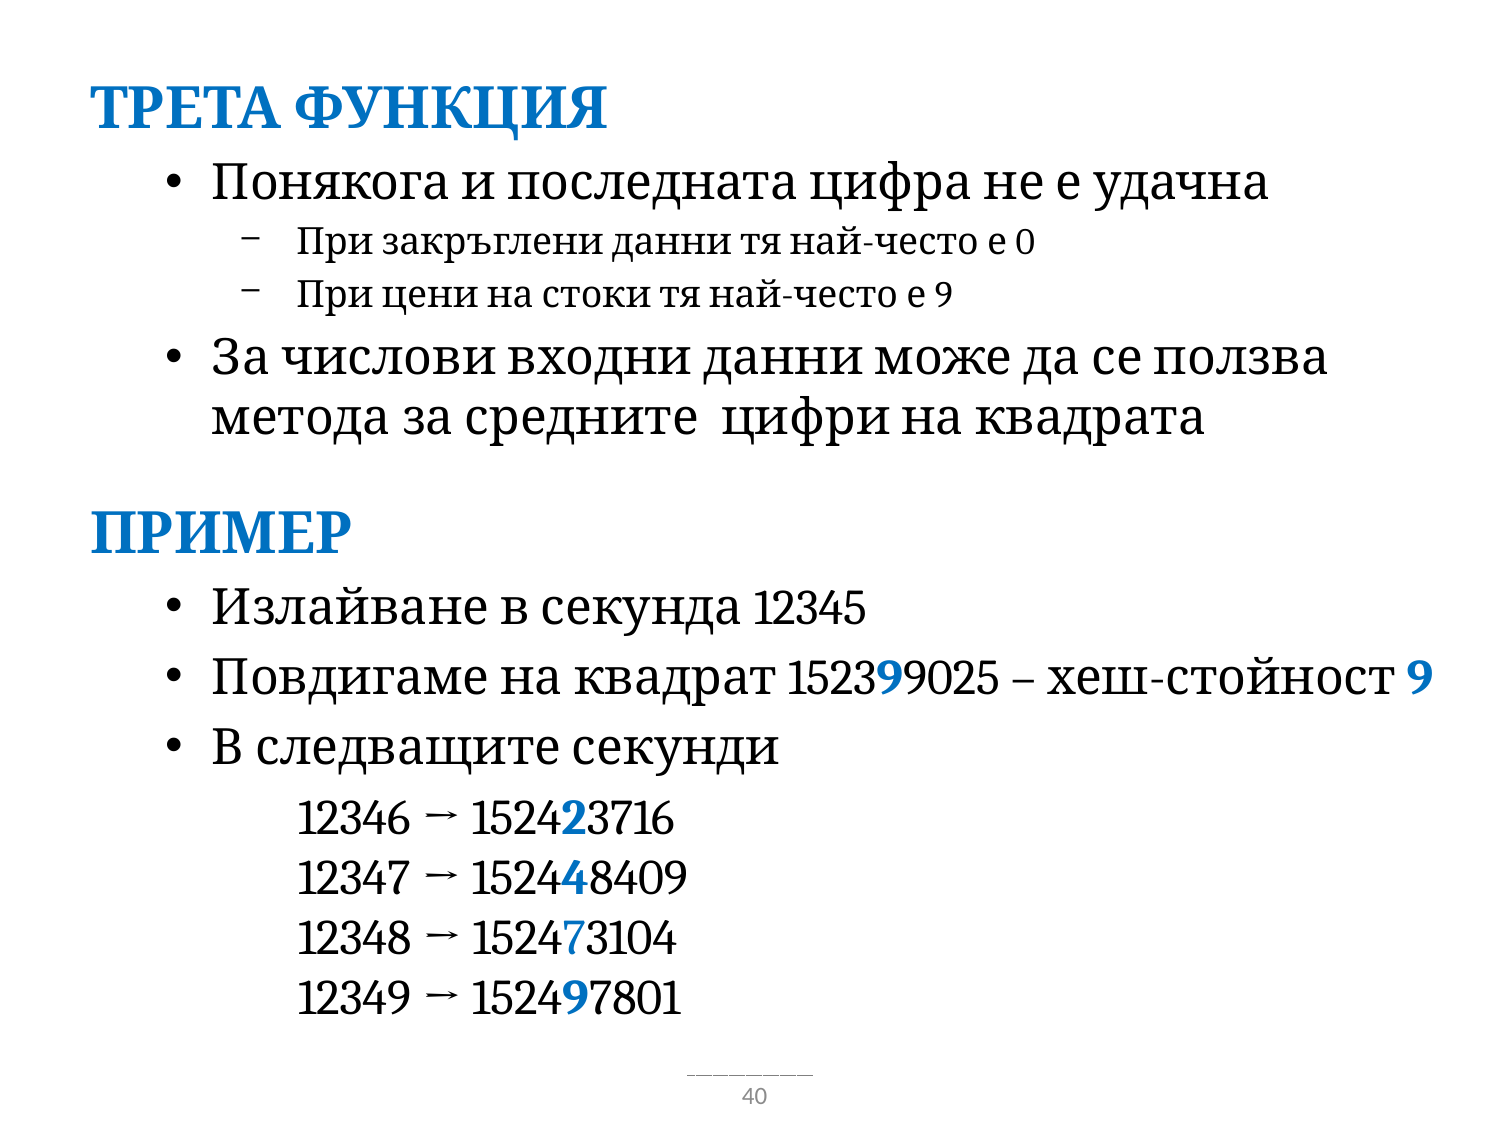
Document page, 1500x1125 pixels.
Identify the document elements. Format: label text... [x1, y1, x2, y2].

slide_number 40 [579, 1065, 930, 1125]
